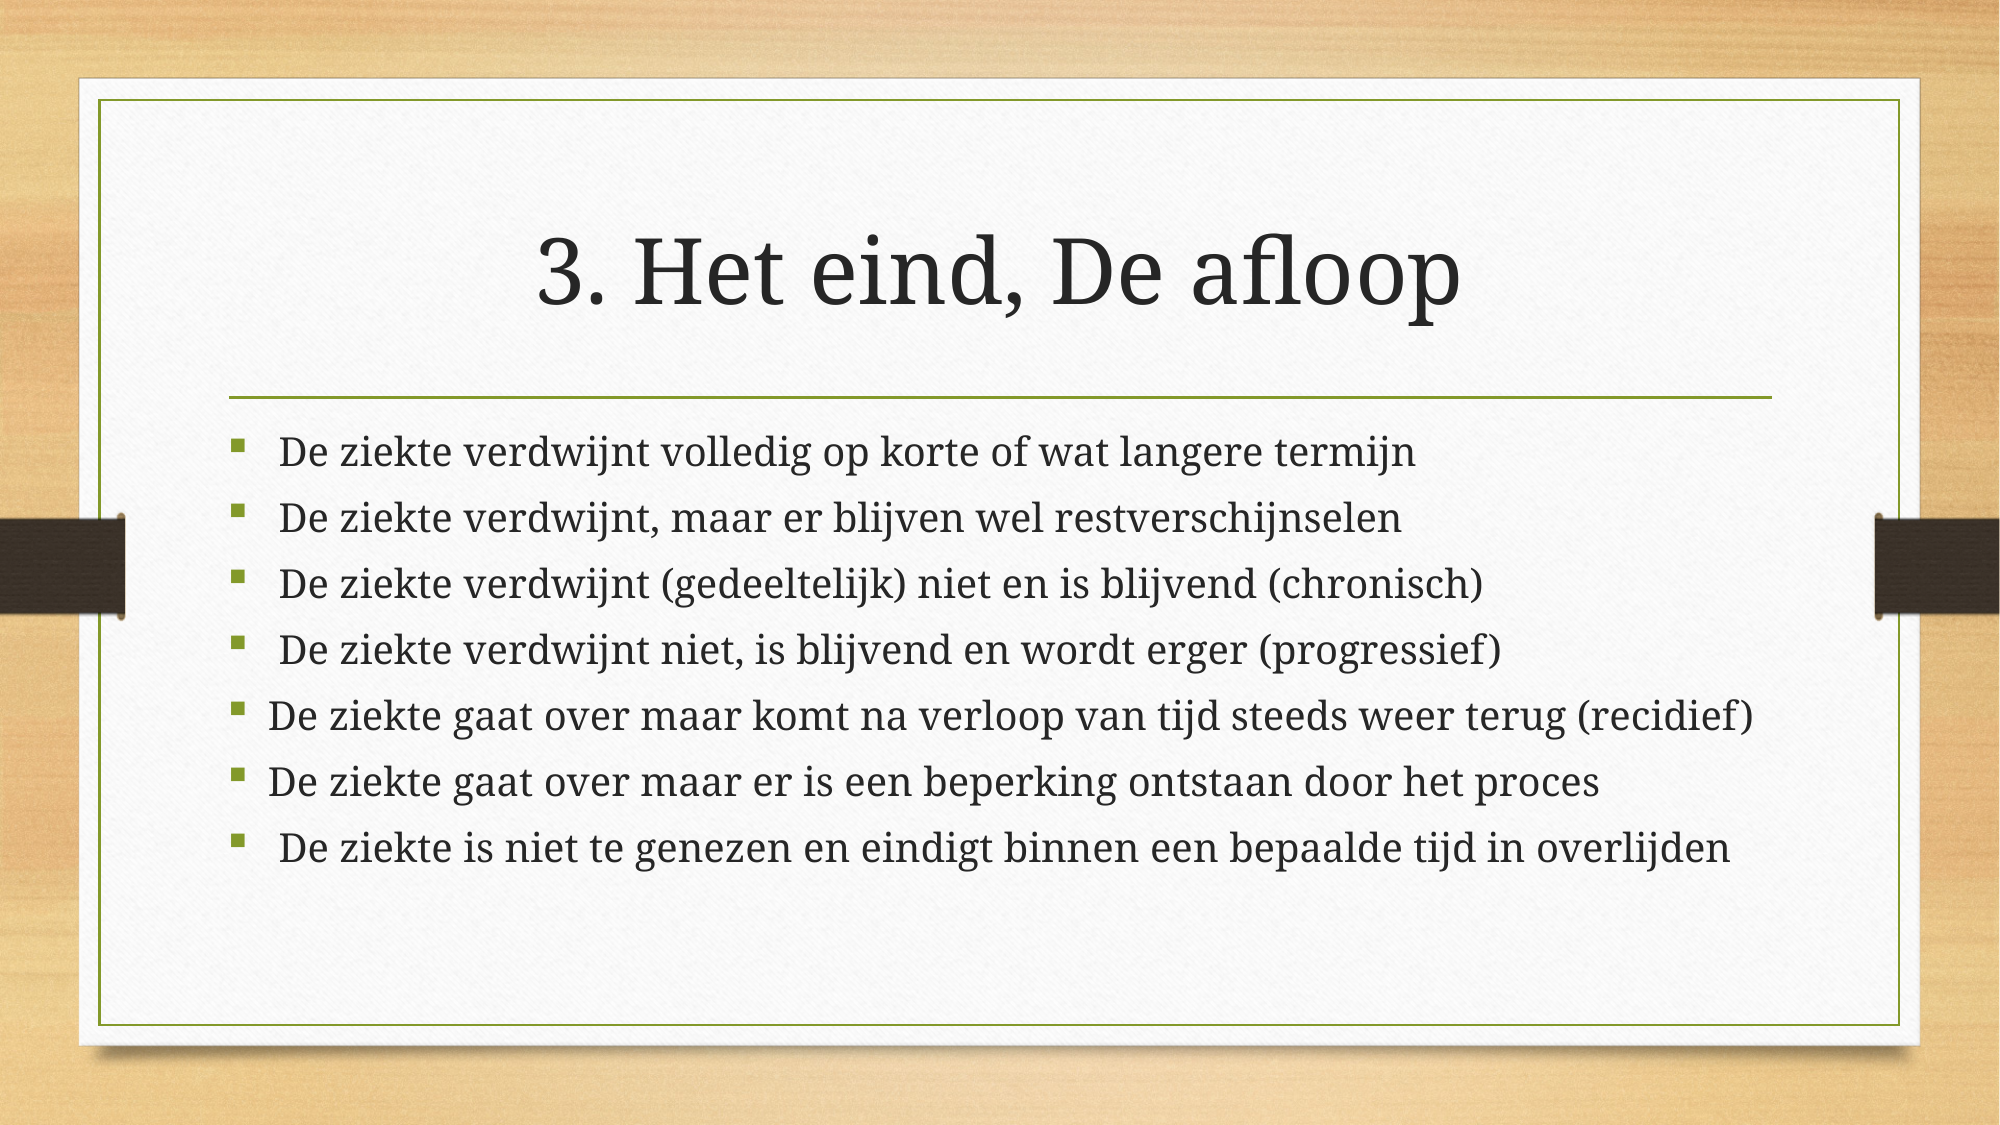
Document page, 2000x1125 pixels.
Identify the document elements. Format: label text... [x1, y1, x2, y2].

list De ziekte verdwijnt volledig op korte of wat langere termijn De ziekte verdwijnt, maar er blijven wel restverschijnselen De ziekte verdwijnt (gedeeltelijk) niet en is blijvend (chronisch) De ziekte verdwijnt niet, is blijvend en wordt erger (progressief) De ziekte gaat over maar komt na verloop van tijd steeds weer terug (recidief) De ziekte gaat over maar er is een beperking ontstaan door het proces De ziekte is niet te genezen en eindigt binnen een bepaalde tijd in overlijden [212, 419, 1787, 964]
title 3. Het eind, De afloop [212, 161, 1787, 375]
picture [0, 0, 2000, 1125]
